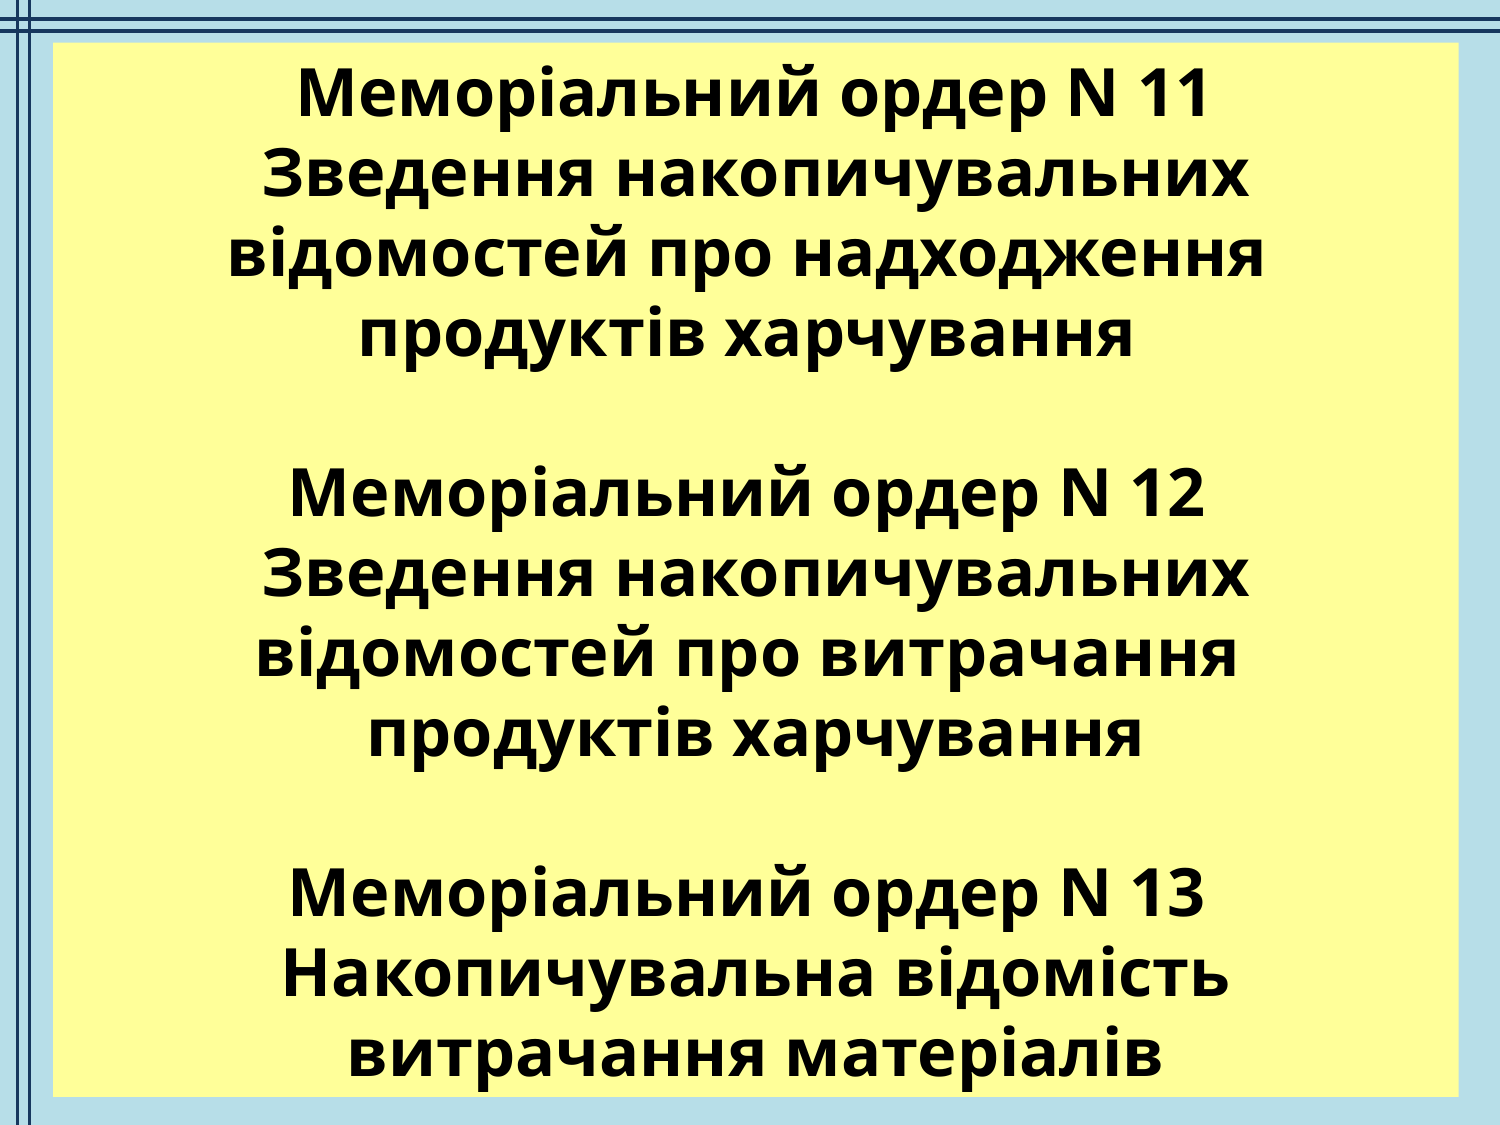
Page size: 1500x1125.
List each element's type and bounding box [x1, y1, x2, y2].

text_box [0, 0, 1500, 1125]
